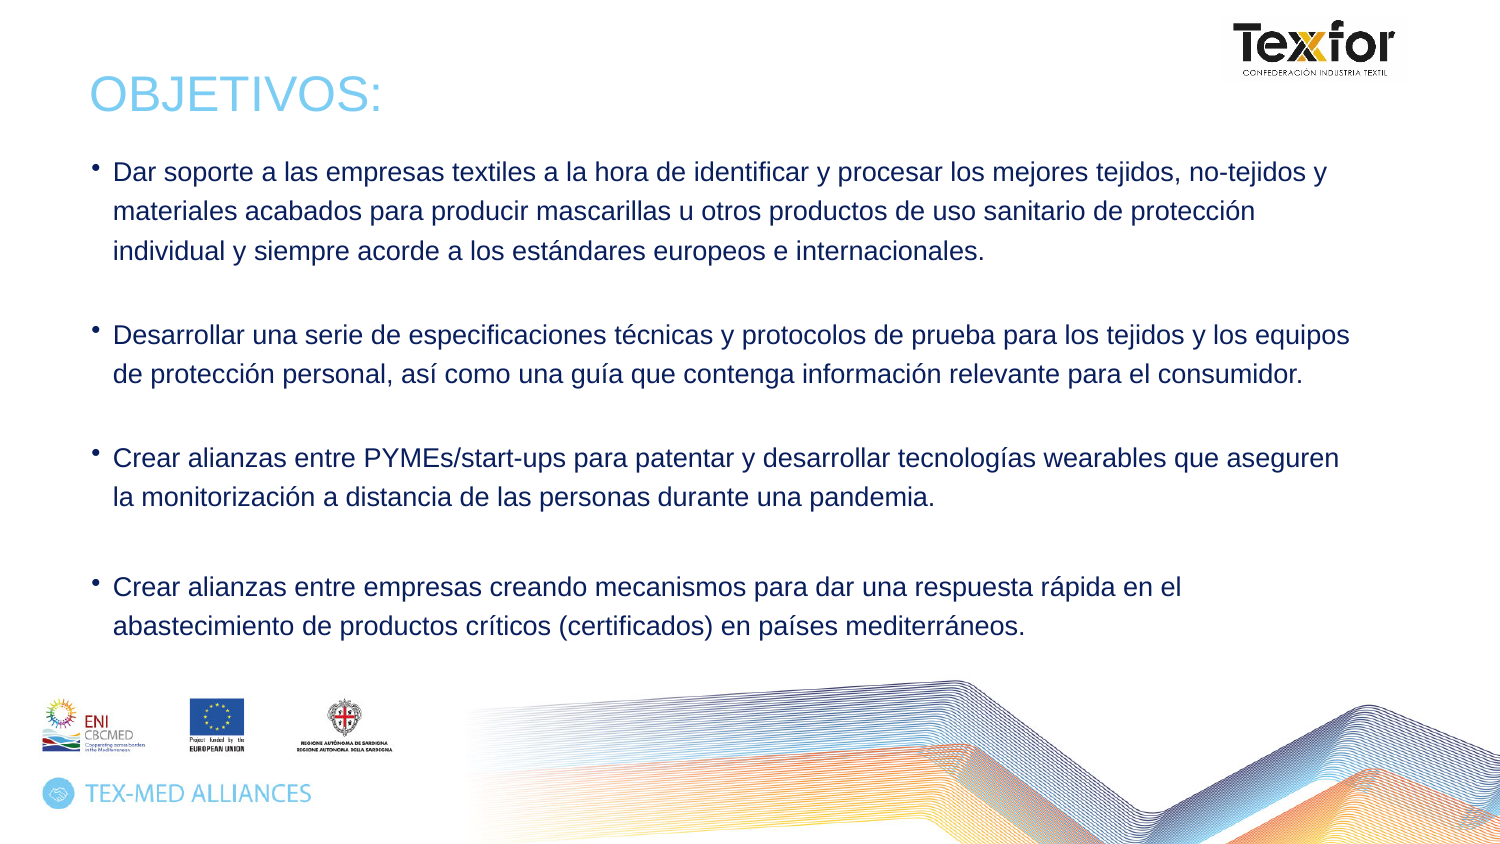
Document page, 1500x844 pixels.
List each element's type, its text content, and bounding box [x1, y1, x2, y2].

picture [0, 0, 1500, 844]
text_box Dar soporte a las empresas textiles a la hora de identificar y procesar los mejores tejidos, no-tejidos y materiales acabados para producir mascarillas u otros productos de uso sanitario de protección individual y siempre acorde a los estándares europeos e internacionales. Desarrollar una serie de especificaciones técnicas y protocolos de prueba para los tejidos y los equipos de protección personal, así como una guía que contenga información relevante para el consumidor. Crear alianzas entre PYMEs/start-ups para patentar y desarrollar tecnologías wearables que aseguren la monitorización a distancia de las personas durante una pandemia. Crear alianzas entre empresas creando mecanismos para dar una respuesta rápida en el abastecimiento de productos críticos (certificados) en países mediterráneos. [83, 140, 1358, 649]
text_box OBJETIVOS: [83, 56, 1316, 128]
